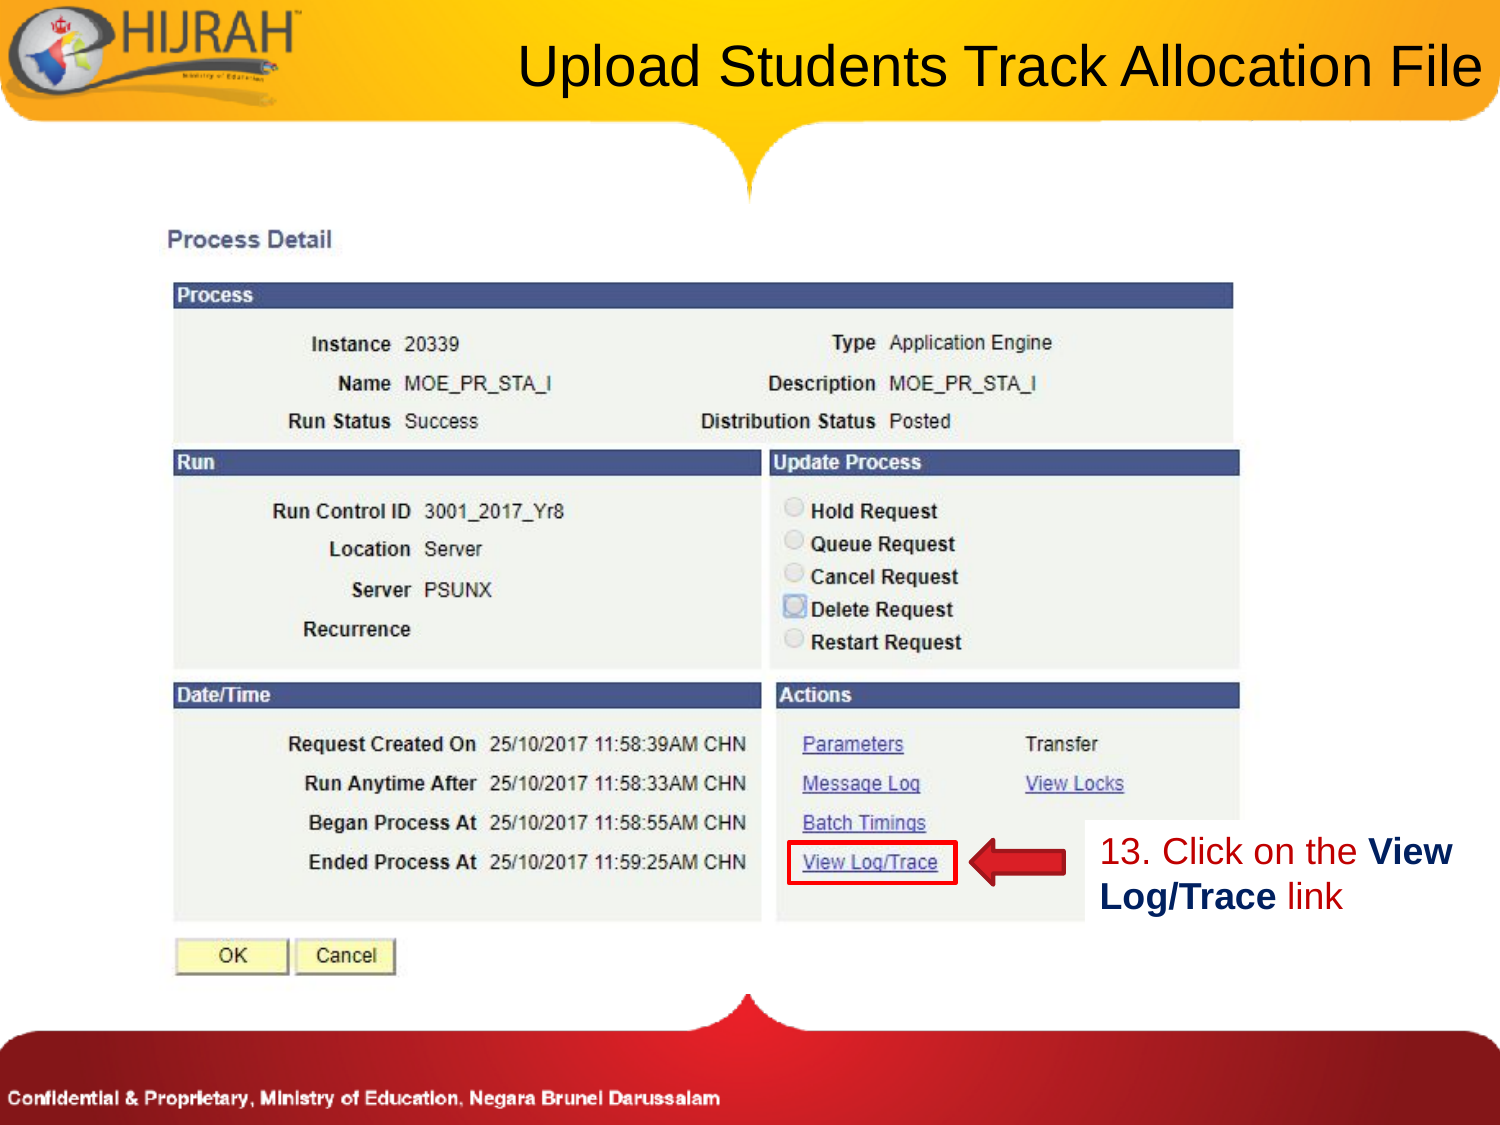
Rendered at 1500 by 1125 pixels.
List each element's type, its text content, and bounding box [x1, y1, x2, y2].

picture [0, 0, 1500, 1125]
text_box 13. Click on the View Log/Trace link [1362, 820, 1486, 947]
text_box Upload Students Track Allocation File [276, 0, 1500, 126]
